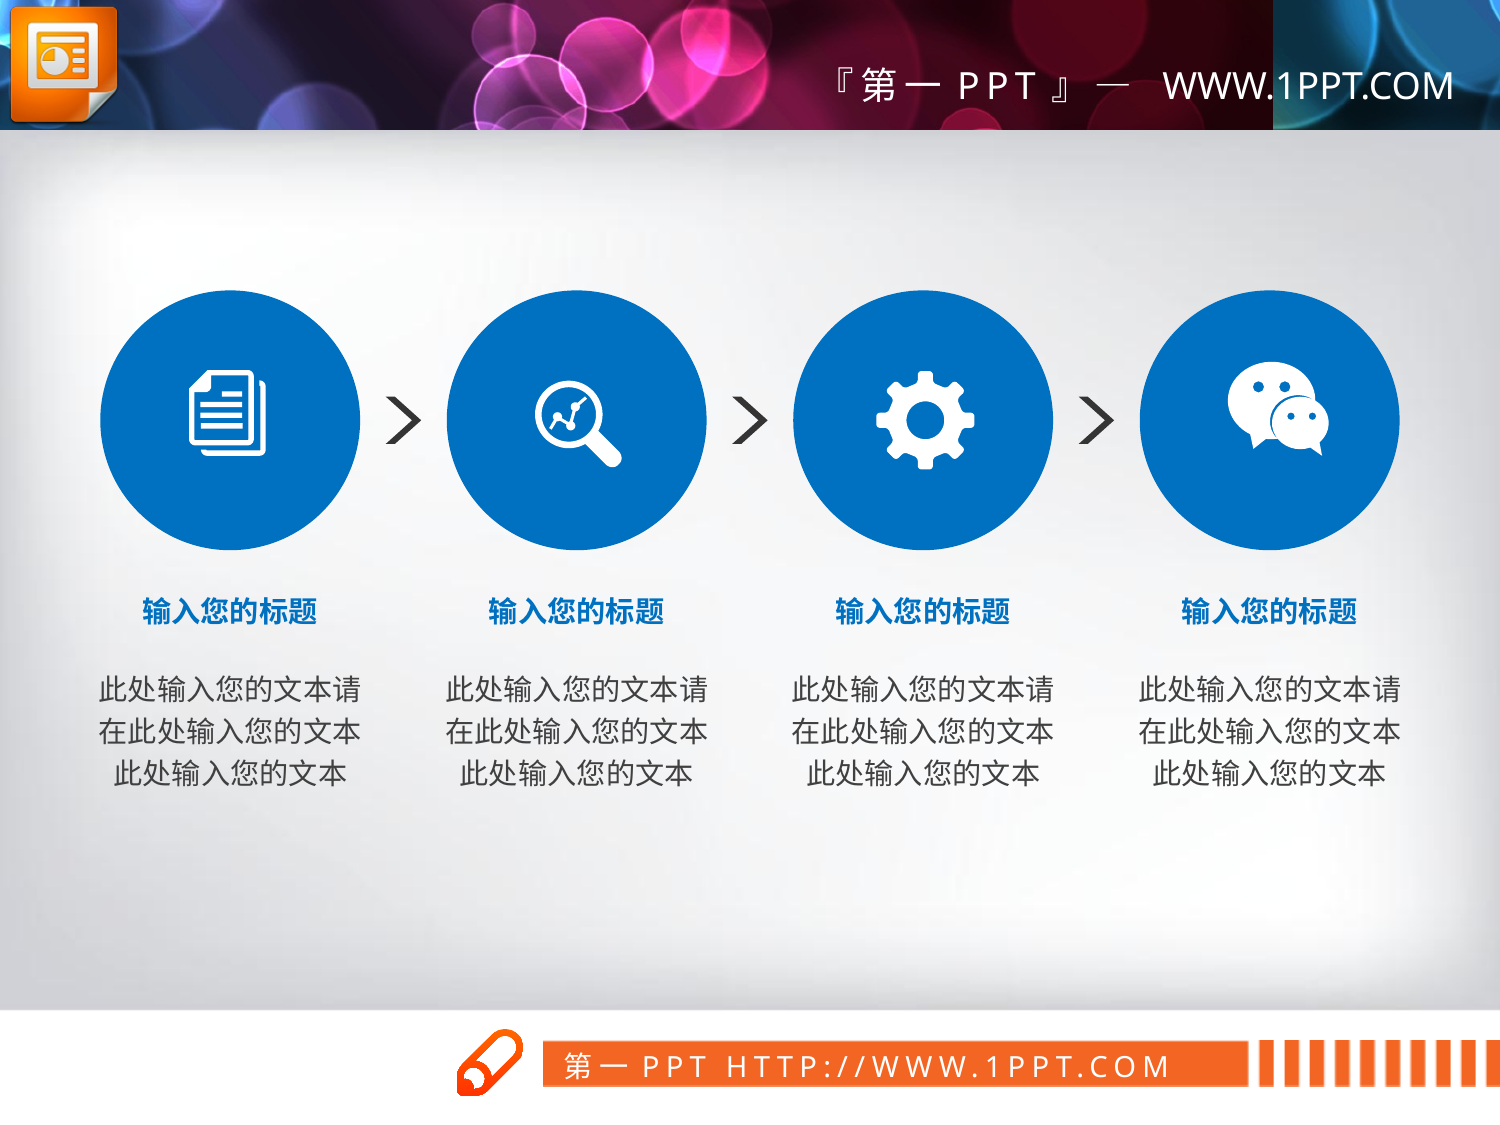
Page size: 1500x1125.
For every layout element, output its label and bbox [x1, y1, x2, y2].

text_box [383, 394, 424, 447]
text_box [1076, 394, 1117, 447]
picture [0, 0, 1500, 1012]
text_box [100, 290, 361, 551]
text_box [429, 585, 724, 811]
text_box [1122, 585, 1417, 811]
text_box [776, 585, 1071, 811]
text_box [730, 394, 770, 447]
text_box [792, 290, 1054, 551]
text_box [446, 290, 707, 551]
text_box [83, 585, 378, 811]
picture [543, 1040, 1500, 1087]
text_box [1139, 290, 1400, 551]
